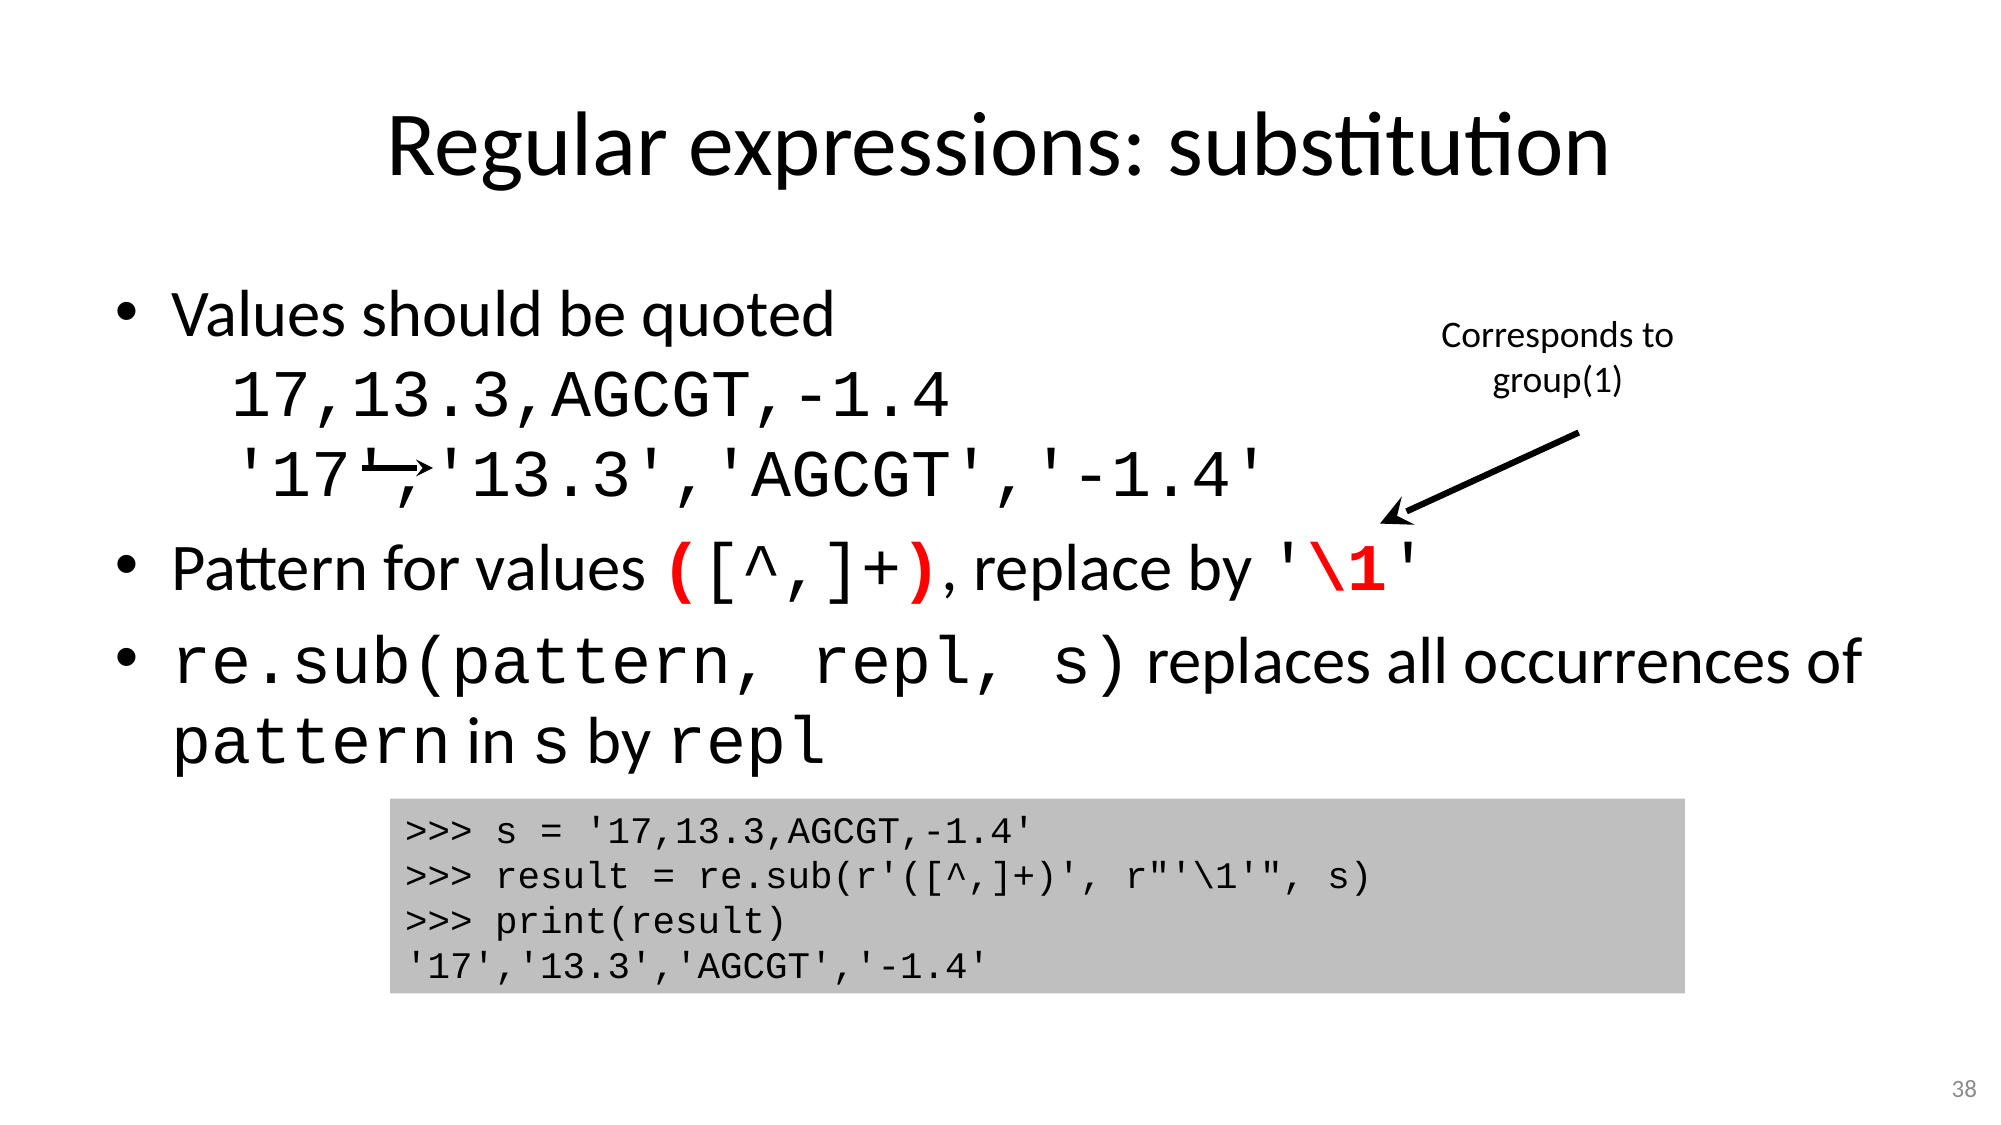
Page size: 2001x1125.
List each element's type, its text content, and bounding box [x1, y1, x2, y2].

list Values should be quoted 17,13.3,AGCGT,-1.4 '17','13.3','AGCGT','-1.4' Pattern for values ([^,]+), replace by '\1' re.sub(pattern, repl, s) replaces all occurrences of pattern in s by repl [99, 262, 1900, 1005]
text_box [1379, 302, 1692, 524]
title Regular expressions: substitution [99, 45, 1900, 233]
slide_number 38 [1525, 1057, 1993, 1118]
text_box >>> s = '17,13.3,AGCGT,-1.4' >>> result = re.sub(r'([^,]+)', r"'\1'", s) >>> print(result) '17','13.3','AGCGT','-1.4' [390, 798, 1685, 994]
